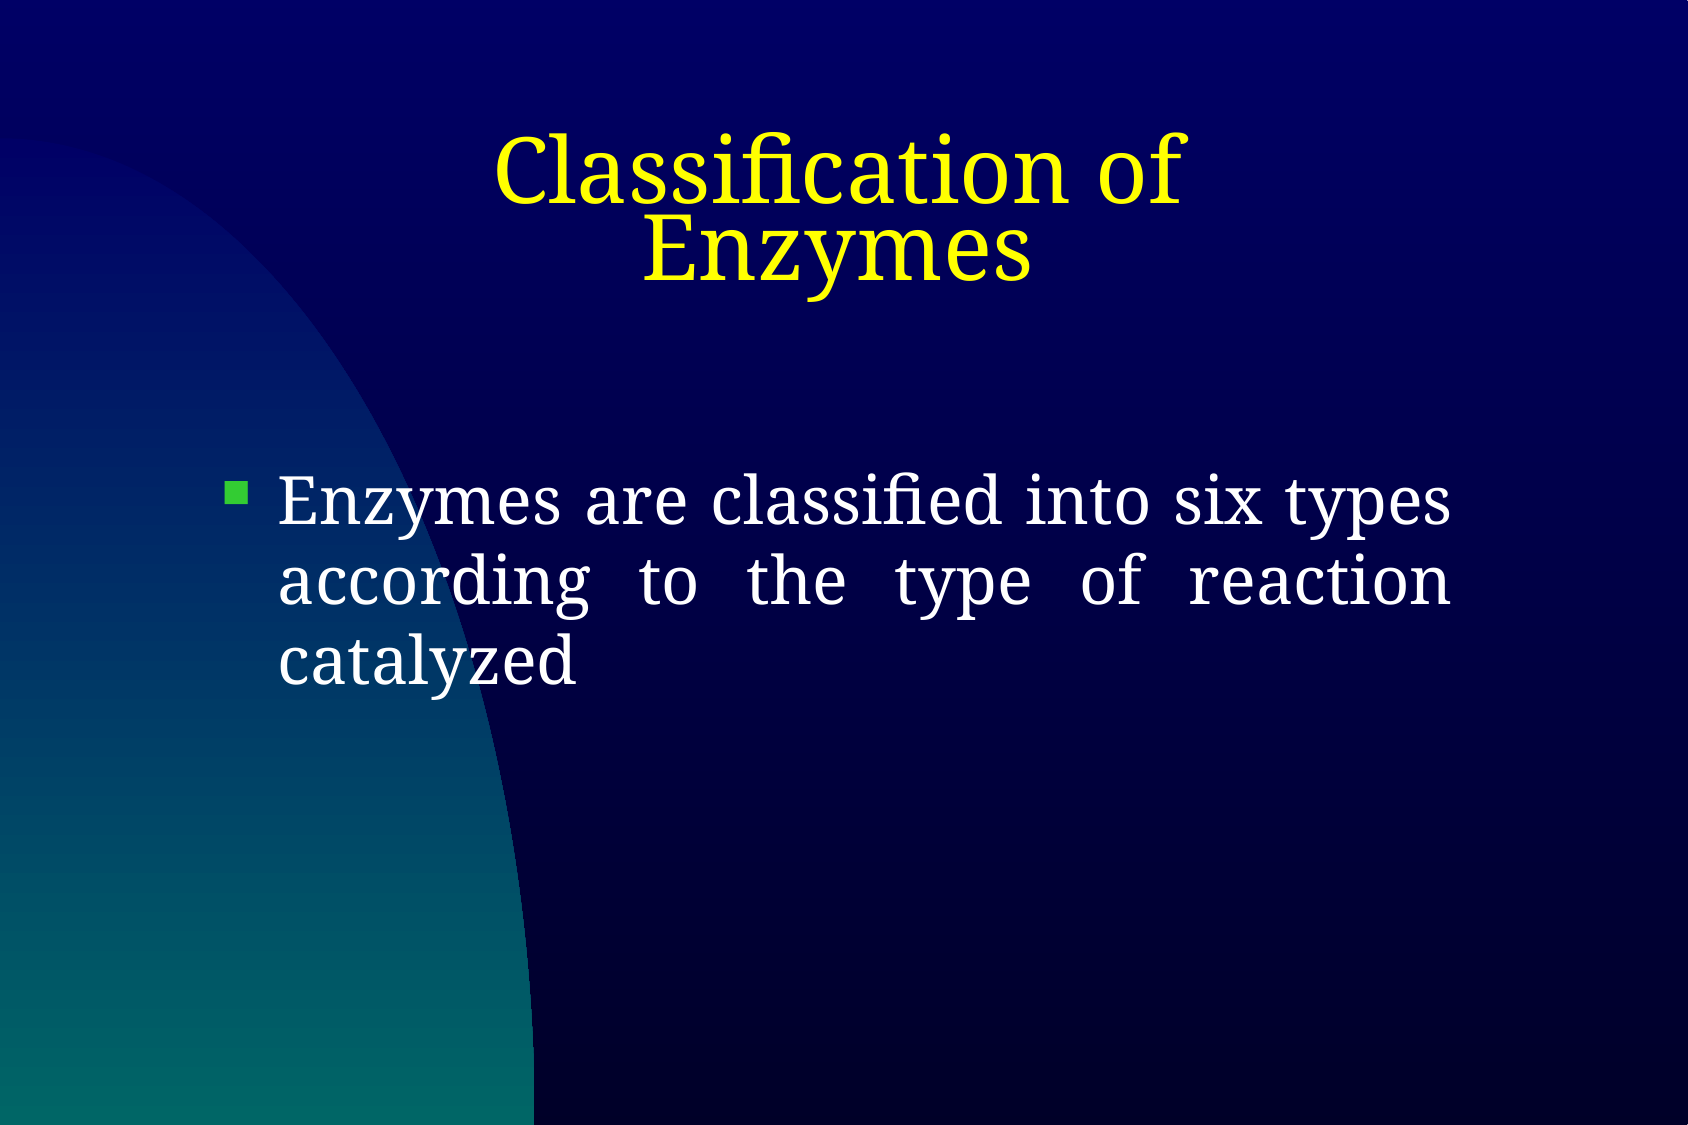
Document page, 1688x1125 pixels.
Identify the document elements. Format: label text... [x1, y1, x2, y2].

title Classification of Enzymes [347, 125, 1328, 313]
list Enzymes are classified into six types according to the type of reaction catalyzed [206, 450, 1469, 700]
